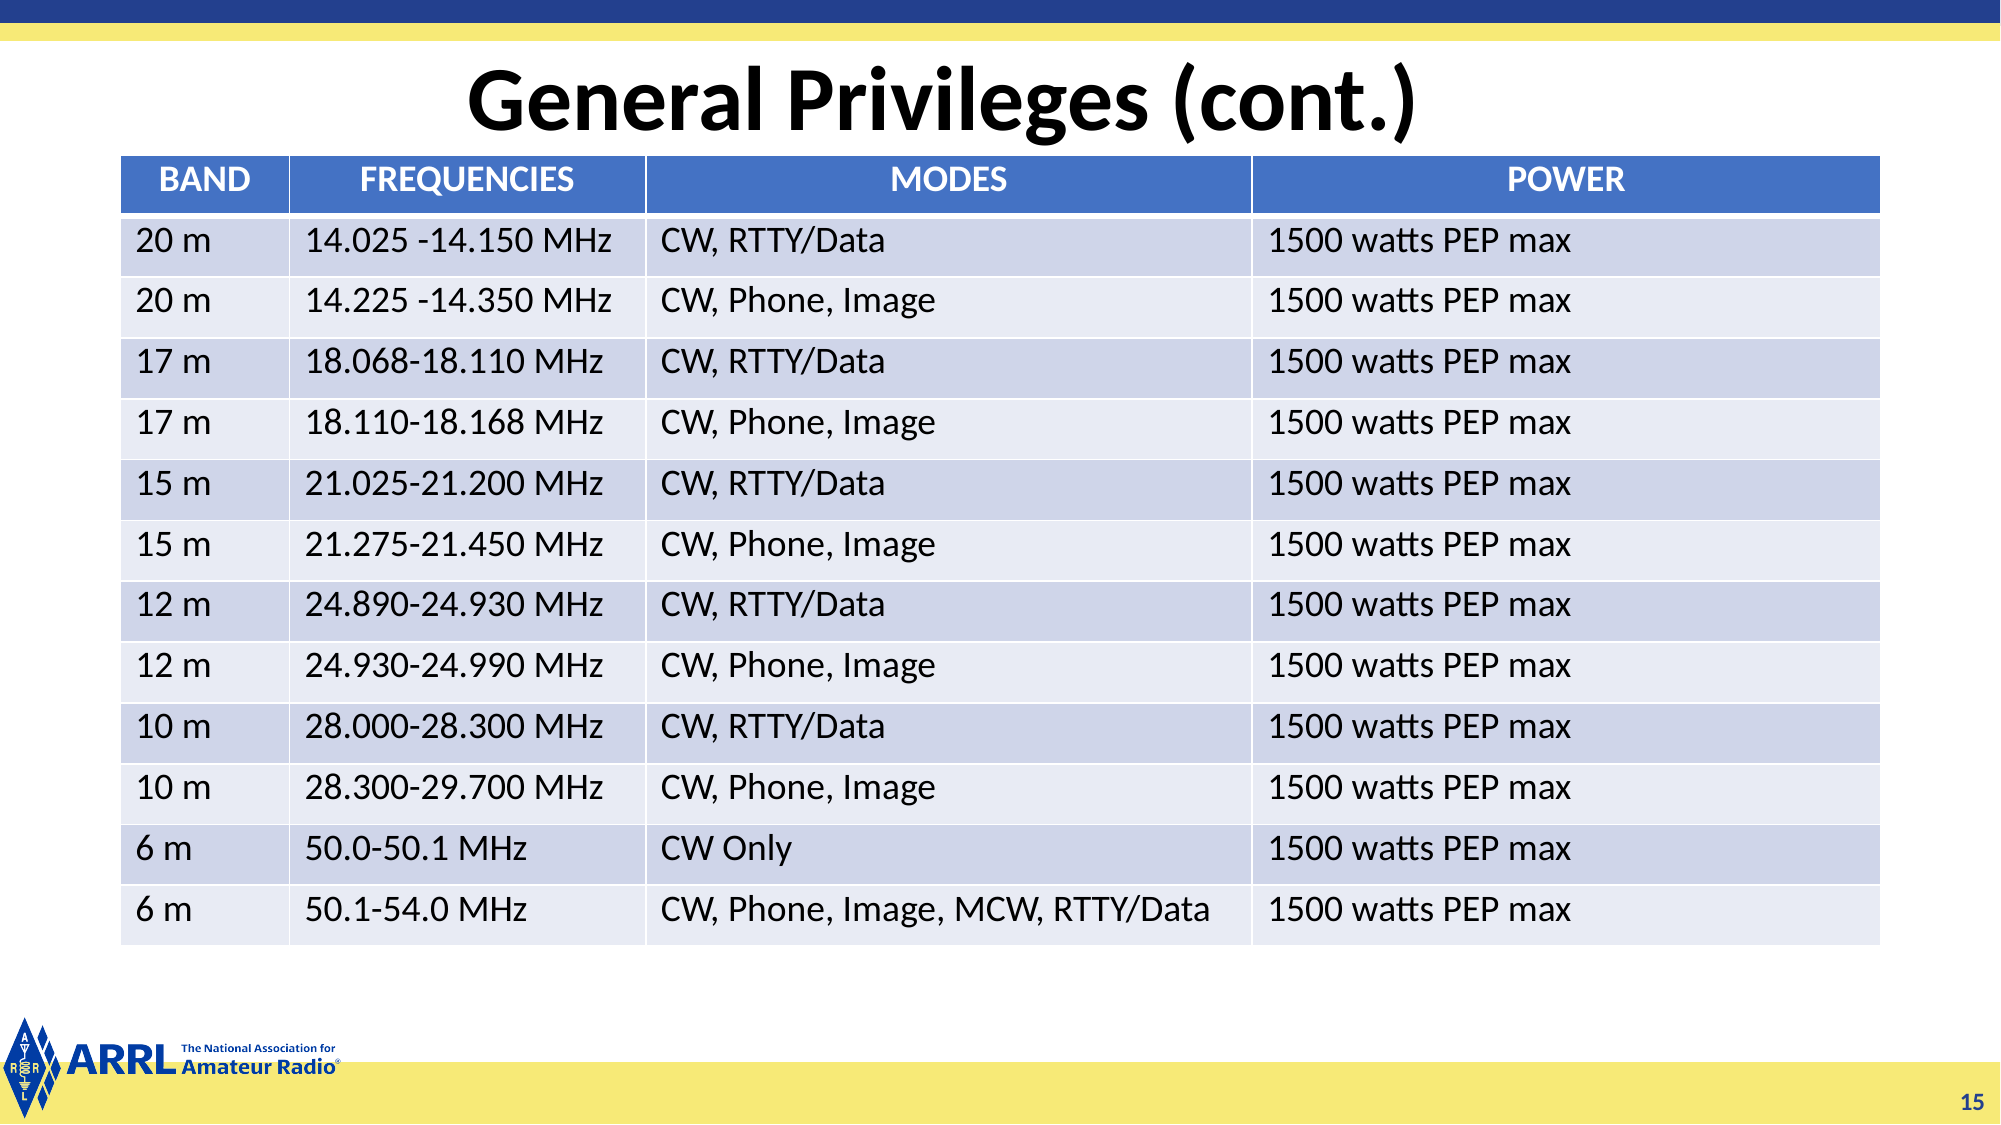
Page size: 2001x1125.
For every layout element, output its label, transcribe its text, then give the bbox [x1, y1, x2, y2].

table_cell 21.025-21.200 MHz [290, 460, 645, 520]
table_cell 18.068-18.110 MHz [290, 339, 645, 398]
table_cell 24.930-24.990 MHz [290, 643, 645, 702]
table_cell 1500 watts PEP max [1253, 278, 1880, 337]
table_cell 1500 watts PEP max [1253, 704, 1880, 763]
table_cell 17 m [121, 339, 289, 398]
title General Privileges (cont.) [44, 44, 1845, 267]
table_cell 20 m [121, 278, 289, 337]
table_cell CW, Phone, Image [647, 643, 1251, 702]
table_cell CW Only [647, 825, 1251, 884]
table_cell CW, RTTY/Data [647, 460, 1251, 520]
table_cell 10 m [121, 704, 289, 763]
table_cell CW, RTTY/Data [647, 582, 1251, 641]
table_cell 20 m [121, 219, 289, 276]
table_cell 50.1-54.0 MHz [290, 886, 645, 945]
table_cell CW, Phone, Image [647, 400, 1251, 459]
table_cell 21.275-21.450 MHz [290, 521, 645, 580]
table_cell 12 m [121, 582, 289, 641]
table_cell 1500 watts PEP max [1253, 460, 1880, 520]
table_cell 10 m [121, 765, 289, 824]
table_cell CW, RTTY/Data [647, 219, 1251, 276]
table_cell 6 m [121, 825, 289, 884]
table_cell 28.300-29.700 MHz [290, 765, 645, 824]
table_cell 1500 watts PEP max [1253, 339, 1880, 398]
picture [1, 1015, 342, 1121]
table_cell 28.000-28.300 MHz [290, 704, 645, 763]
table_cell 15 m [121, 460, 289, 520]
table_cell CW, Phone, Image [647, 521, 1251, 580]
table_cell 1500 watts PEP max [1253, 400, 1880, 459]
table_cell 1500 watts PEP max [1253, 765, 1880, 824]
table_cell 18.110-18.168 MHz [290, 400, 645, 459]
table_cell CW, Phone, Image, MCW, RTTY/Data [647, 886, 1251, 945]
table_header BAND [121, 156, 289, 213]
table_cell 1500 watts PEP max [1253, 219, 1880, 276]
table_header FREQUENCIES [290, 156, 645, 213]
table_header MODES [647, 156, 1251, 213]
table_cell 1500 watts PEP max [1253, 643, 1880, 702]
table_cell 1500 watts PEP max [1253, 521, 1880, 580]
table_cell 12 m [121, 643, 289, 702]
table_cell CW, Phone, Image [647, 765, 1251, 824]
table_header POWER [1253, 156, 1880, 213]
table_cell CW, RTTY/Data [647, 704, 1251, 763]
table_cell 50.0-50.1 MHz [290, 825, 645, 884]
table_cell 1500 watts PEP max [1253, 582, 1880, 641]
table_cell 24.890-24.930 MHz [290, 582, 645, 641]
table_cell 15 m [121, 521, 289, 580]
table_cell 1500 watts PEP max [1253, 825, 1880, 884]
table_cell CW, RTTY/Data [647, 339, 1251, 398]
table_cell CW, Phone, Image [647, 278, 1251, 337]
table_cell 1500 watts PEP max [1253, 886, 1880, 945]
table_cell 17 m [121, 400, 289, 459]
table_cell 14.225 -14.350 MHz [290, 278, 645, 337]
table_cell 14.025 -14.150 MHz [290, 219, 645, 276]
table_cell 6 m [121, 886, 289, 945]
